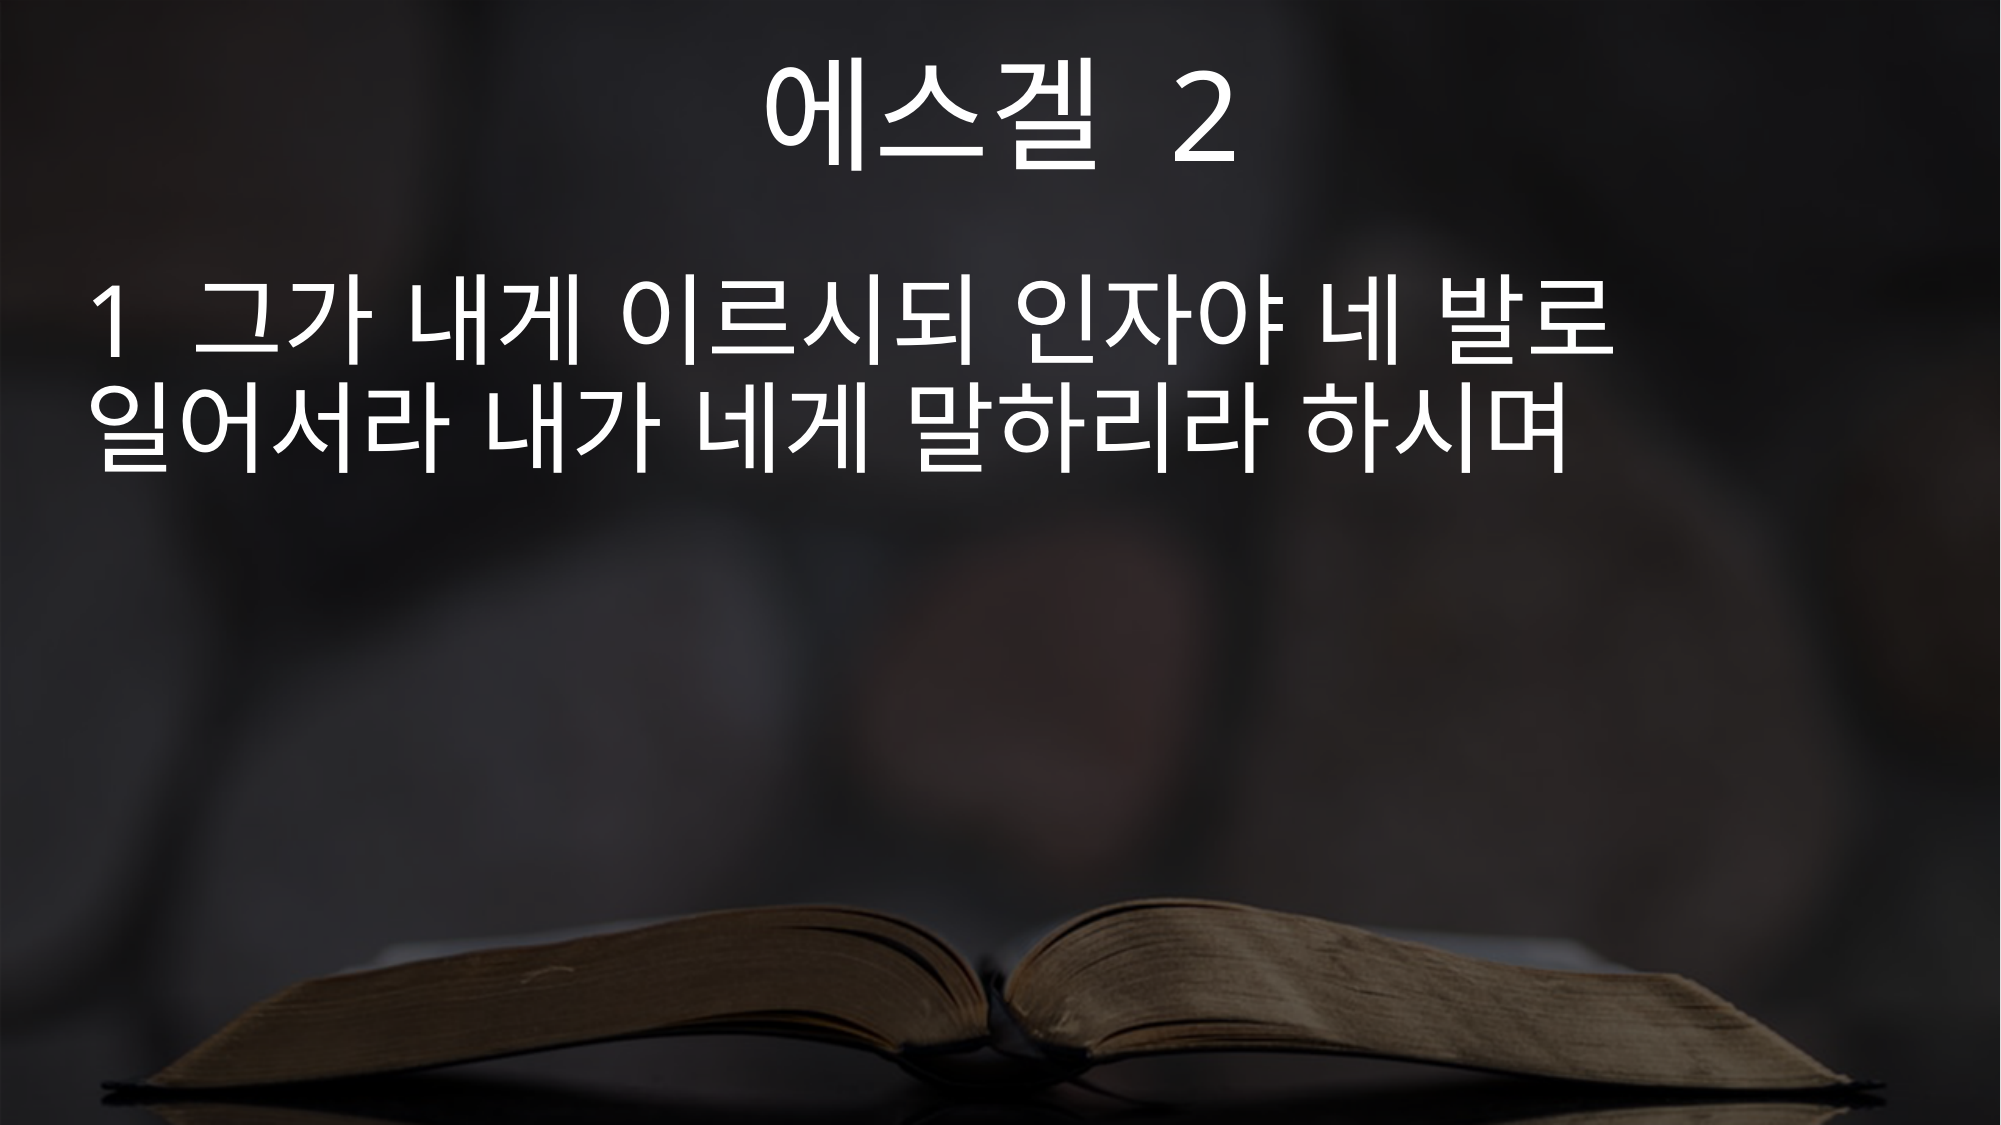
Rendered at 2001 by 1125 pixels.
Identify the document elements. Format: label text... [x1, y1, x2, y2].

picture [0, 0, 2001, 1125]
footer 에스겔 2 [0, 32, 2000, 192]
list 1 그가 내게 이르시되 인자야 네 발로 일어서라 내가 네게 말하리라 하시며 [69, 263, 1953, 423]
